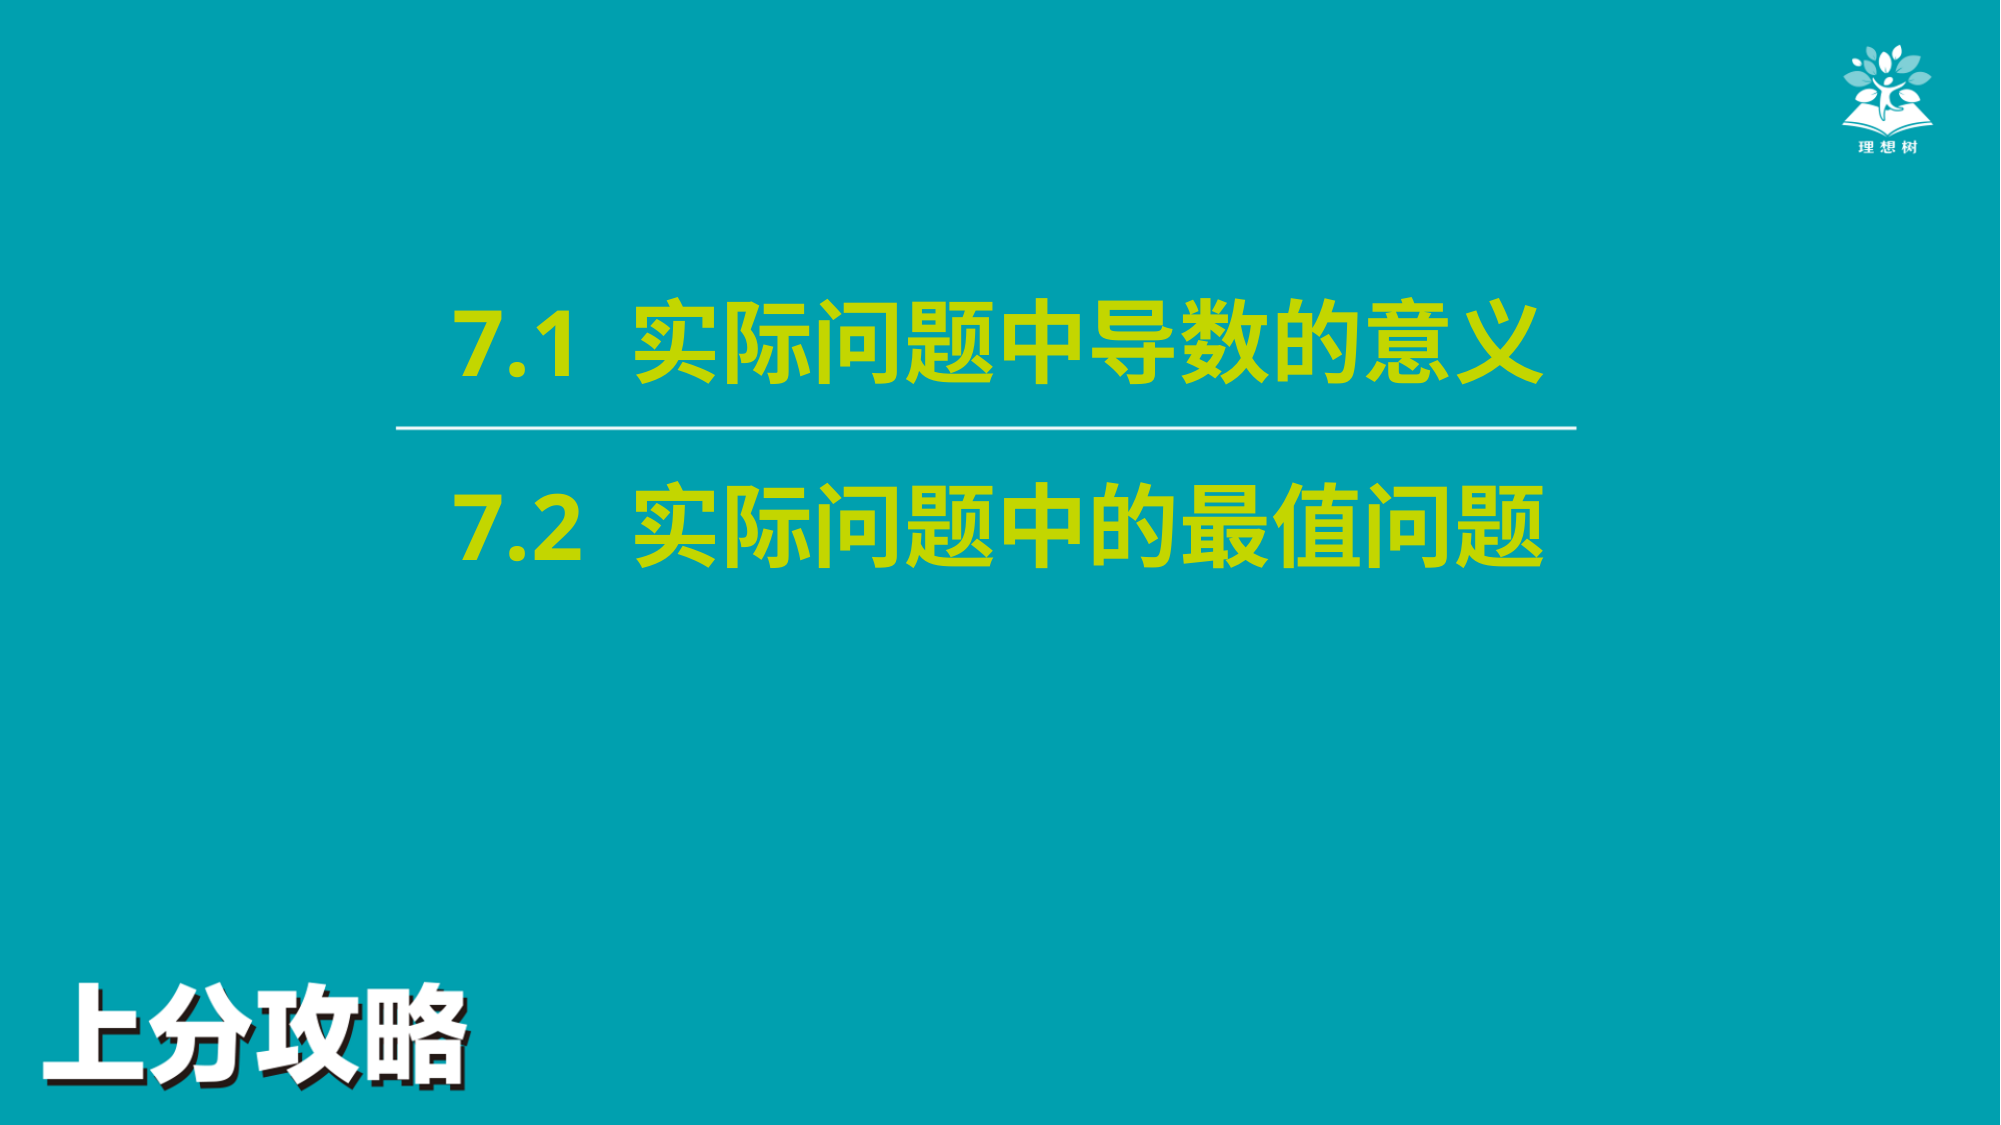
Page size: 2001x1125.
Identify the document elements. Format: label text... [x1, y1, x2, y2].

text_box 7.2 实际问题中的最值问题 [0, 448, 2000, 596]
picture [0, 0, 2000, 265]
picture [0, 413, 2000, 448]
text_box 7.1 实际问题中导数的意义 [0, 265, 2000, 413]
picture [0, 596, 2000, 1125]
